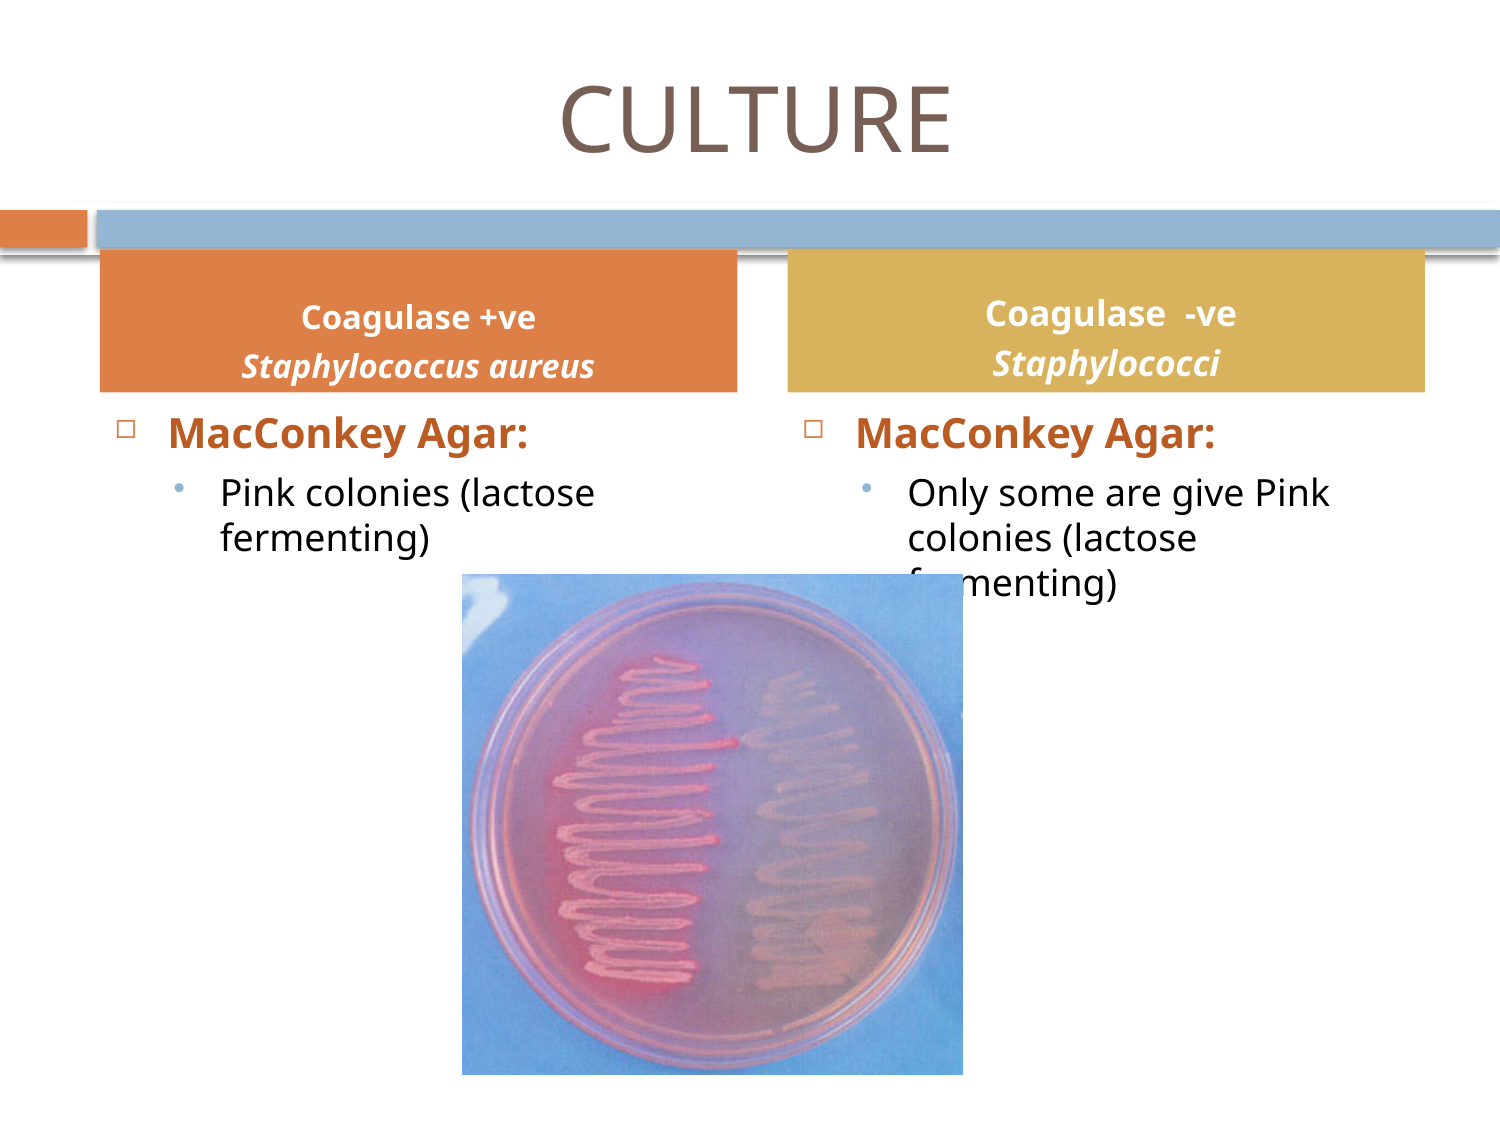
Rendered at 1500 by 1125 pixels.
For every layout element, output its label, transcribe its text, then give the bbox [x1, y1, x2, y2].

list Coagulase -ve Staphylococci [787, 249, 1425, 393]
picture [462, 574, 963, 1076]
list MacConkey Agar: Pink colonies (lactose fermenting) [99, 399, 738, 988]
title CULTURE [87, 44, 1425, 188]
list MacConkey Agar: Only some are give Pink colonies (lactose fermenting) [787, 399, 1425, 988]
list Coagulase +ve Staphylococcus aureus [99, 249, 738, 393]
